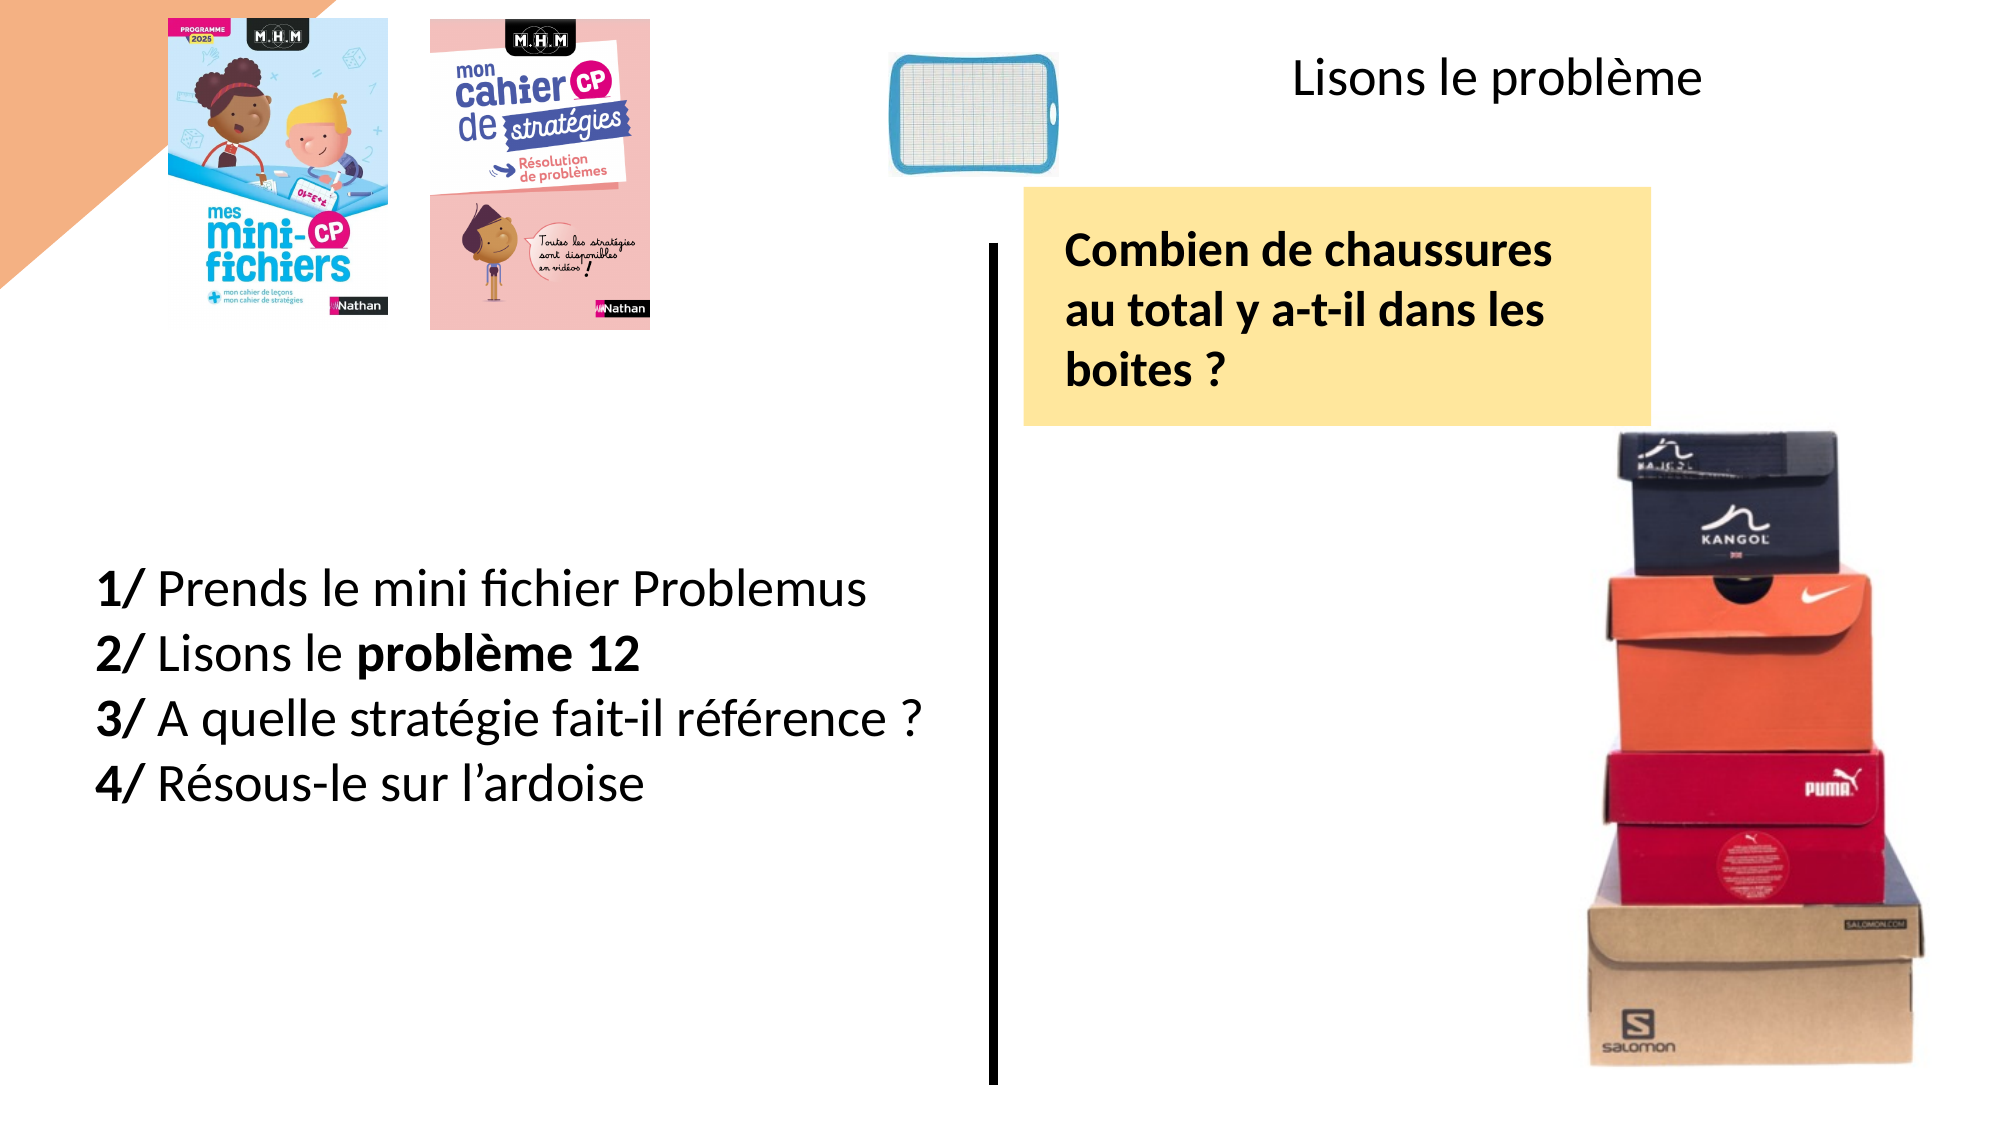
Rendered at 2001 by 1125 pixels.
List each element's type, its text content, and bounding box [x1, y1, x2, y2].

text_box 1/ Prends le mini fichier Problemus 2/ Lisons le problème 12 3/ A quelle stratégie fait-il référence ? 4/ Résous-le sur l’ardoise [80, 545, 993, 820]
text_box Lisons le problème [1277, 33, 1723, 114]
picture [430, 18, 650, 330]
picture [1499, 389, 1985, 1125]
picture [888, 52, 1059, 177]
text_box Combien de chaussures au total y a-t-il dans les boites ? [1023, 186, 1652, 426]
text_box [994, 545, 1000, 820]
text_box [0, 0, 337, 290]
picture [168, 18, 388, 330]
